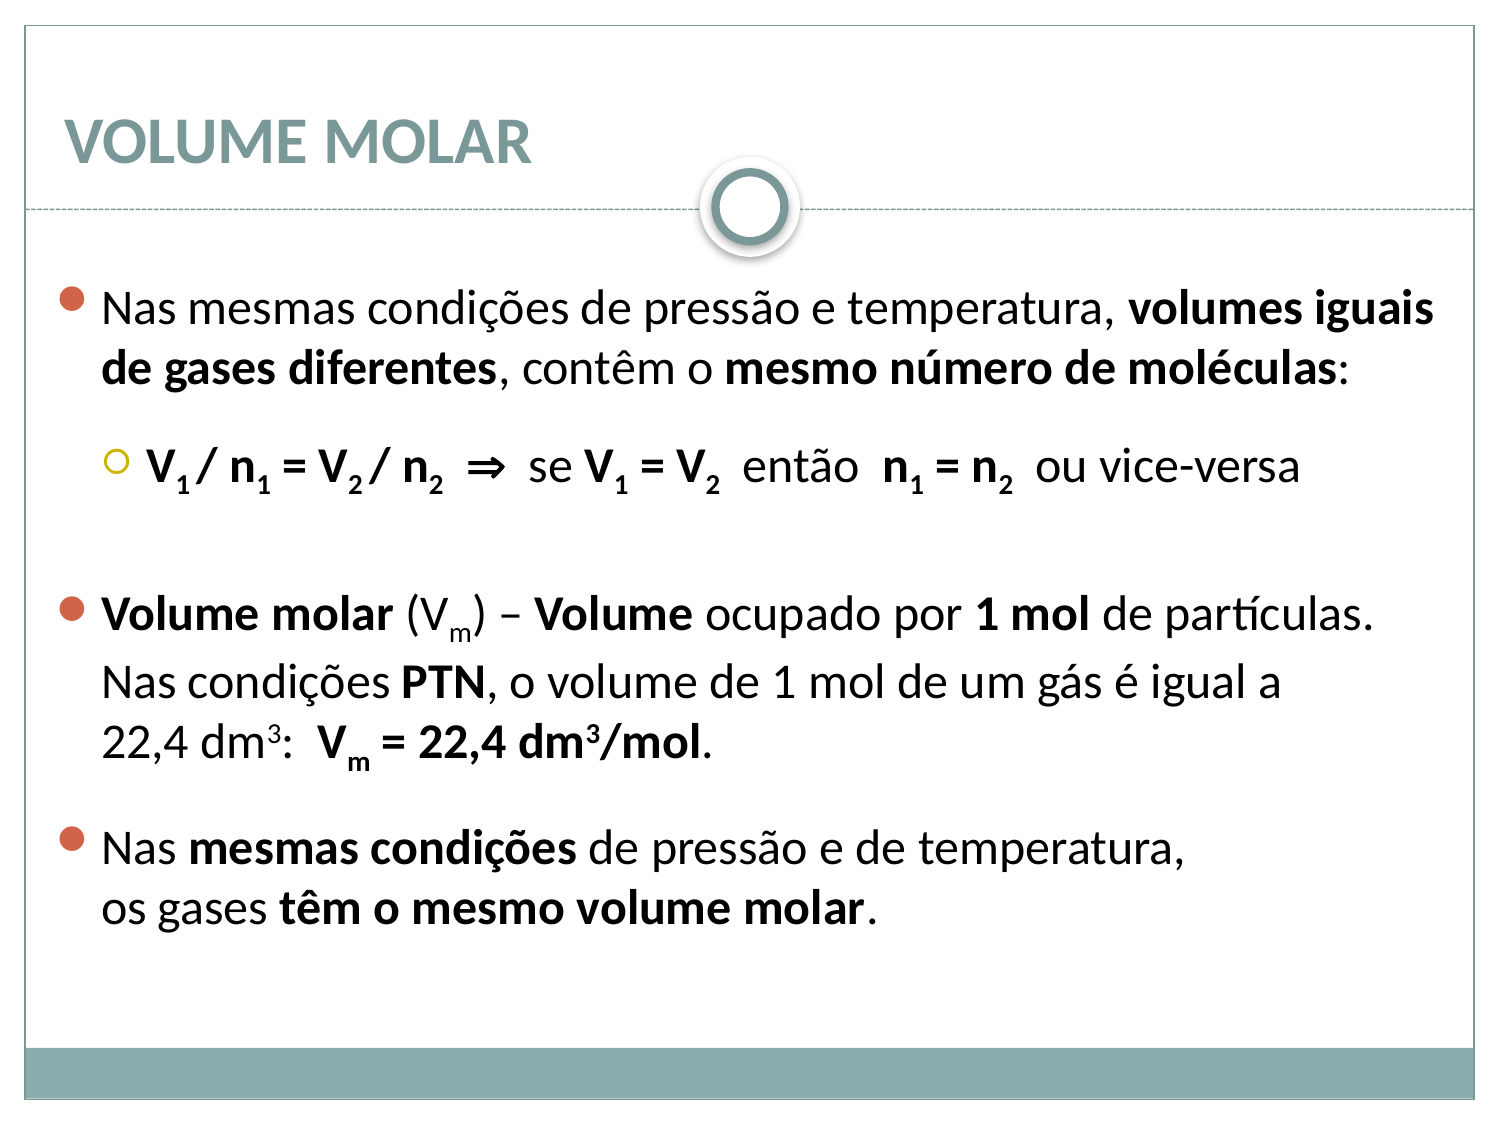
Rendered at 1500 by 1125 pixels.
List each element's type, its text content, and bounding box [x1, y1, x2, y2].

text_box Nas mesmas condições de pressão e temperatura, volumes iguais de gases diferentes, contêm o mesmo número de moléculas: V1 / n1 = V2 / n2  se V1 = V2 então n1 = n2 ou vice-versa Volume molar (Vm) – Volume ocupado por 1 mol de partículas. Nas condições PTN, o volume de 1 mol de um gás é igual a 22,4 dm3: Vm = 22,4 dm3/mol. Nas mesmas condições de pressão e de temperatura, os gases têm o mesmo volume molar. [41, 267, 1471, 1012]
title VOLUME MOLAR [49, 60, 1450, 185]
